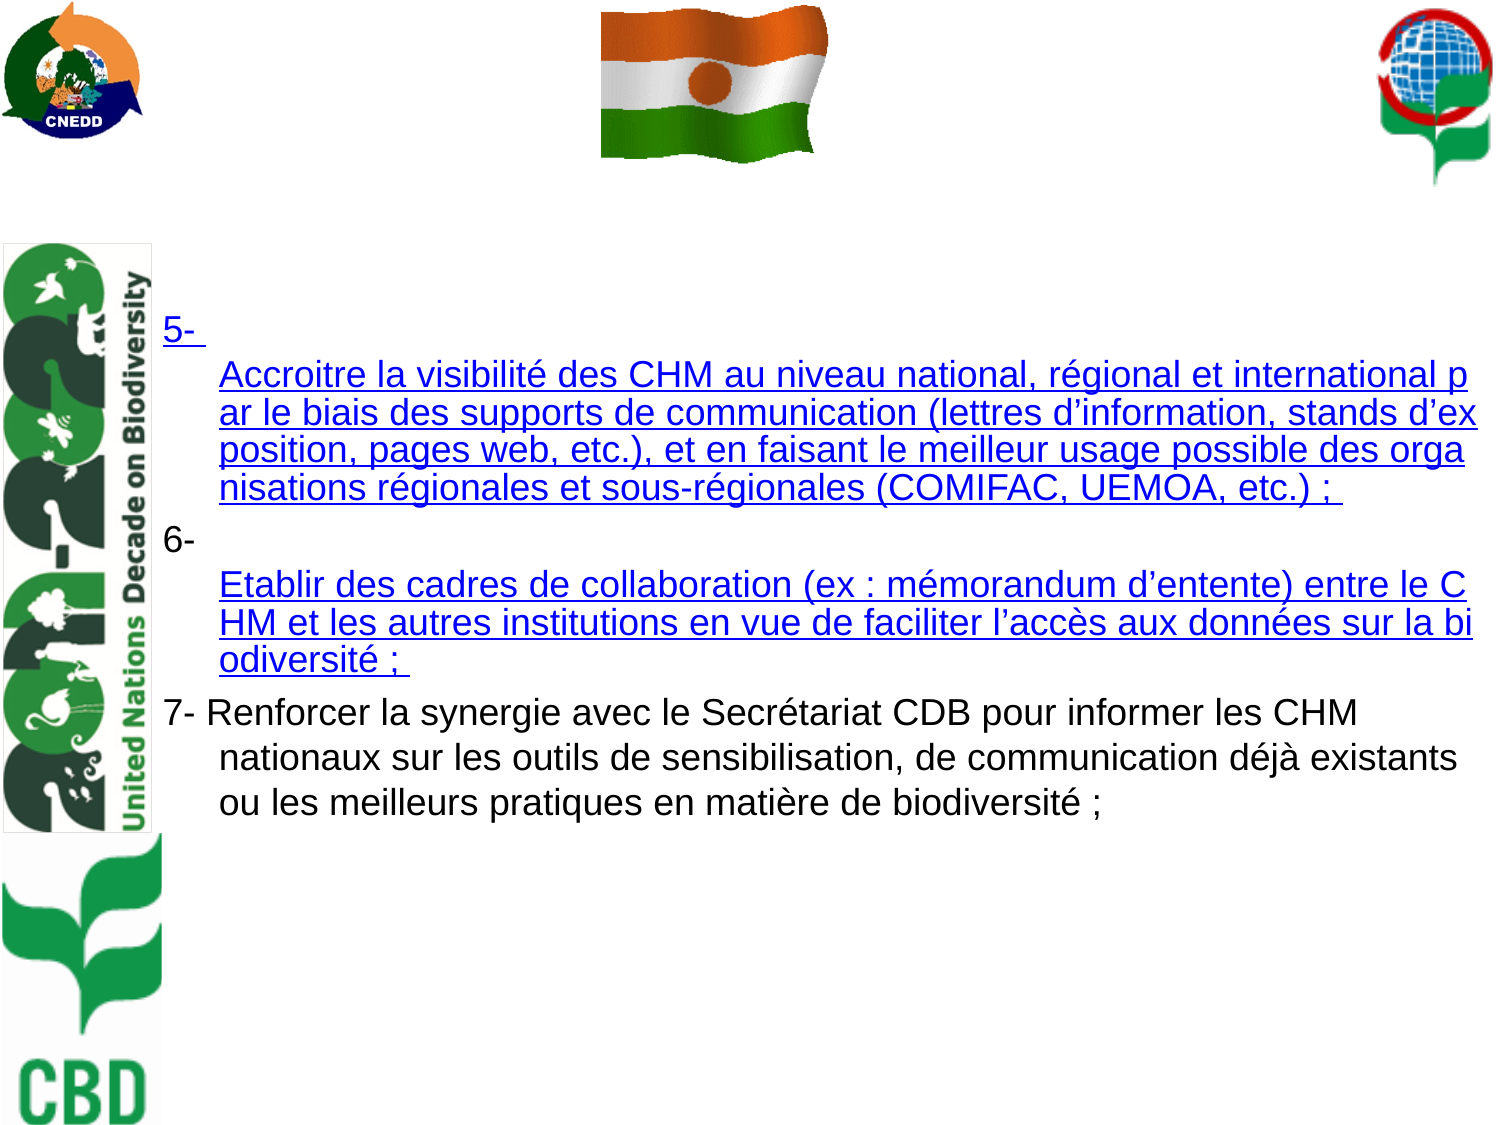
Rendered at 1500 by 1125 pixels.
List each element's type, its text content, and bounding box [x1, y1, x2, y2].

list 5- Accroitre la visibilité des CHM au niveau national, régional et international par le biais des supports de communication (lettres d’information, stands d’exposition, pages web, etc.), et en faisant le meilleur usage possible des organisations régionales et sous-régionales (COMIFAC, UEMOA, etc.) ; 6- Etablir des cadres de collaboration (ex : mémorandum d’entente) entre le CHM et les autres institutions en vue de faciliter l’accès aux données sur la biodiversité ; 7- Renforcer la synergie avec le Secrétariat CDB pour informer les CHM nationaux sur les outils de sensibilisation, de communication déjà existants ou les meilleurs pratiques en matière de biodiversité ; [157, 245, 1498, 988]
picture [594, 0, 833, 172]
picture [1, 242, 162, 1125]
picture [0, 0, 145, 141]
picture [1375, 6, 1495, 187]
